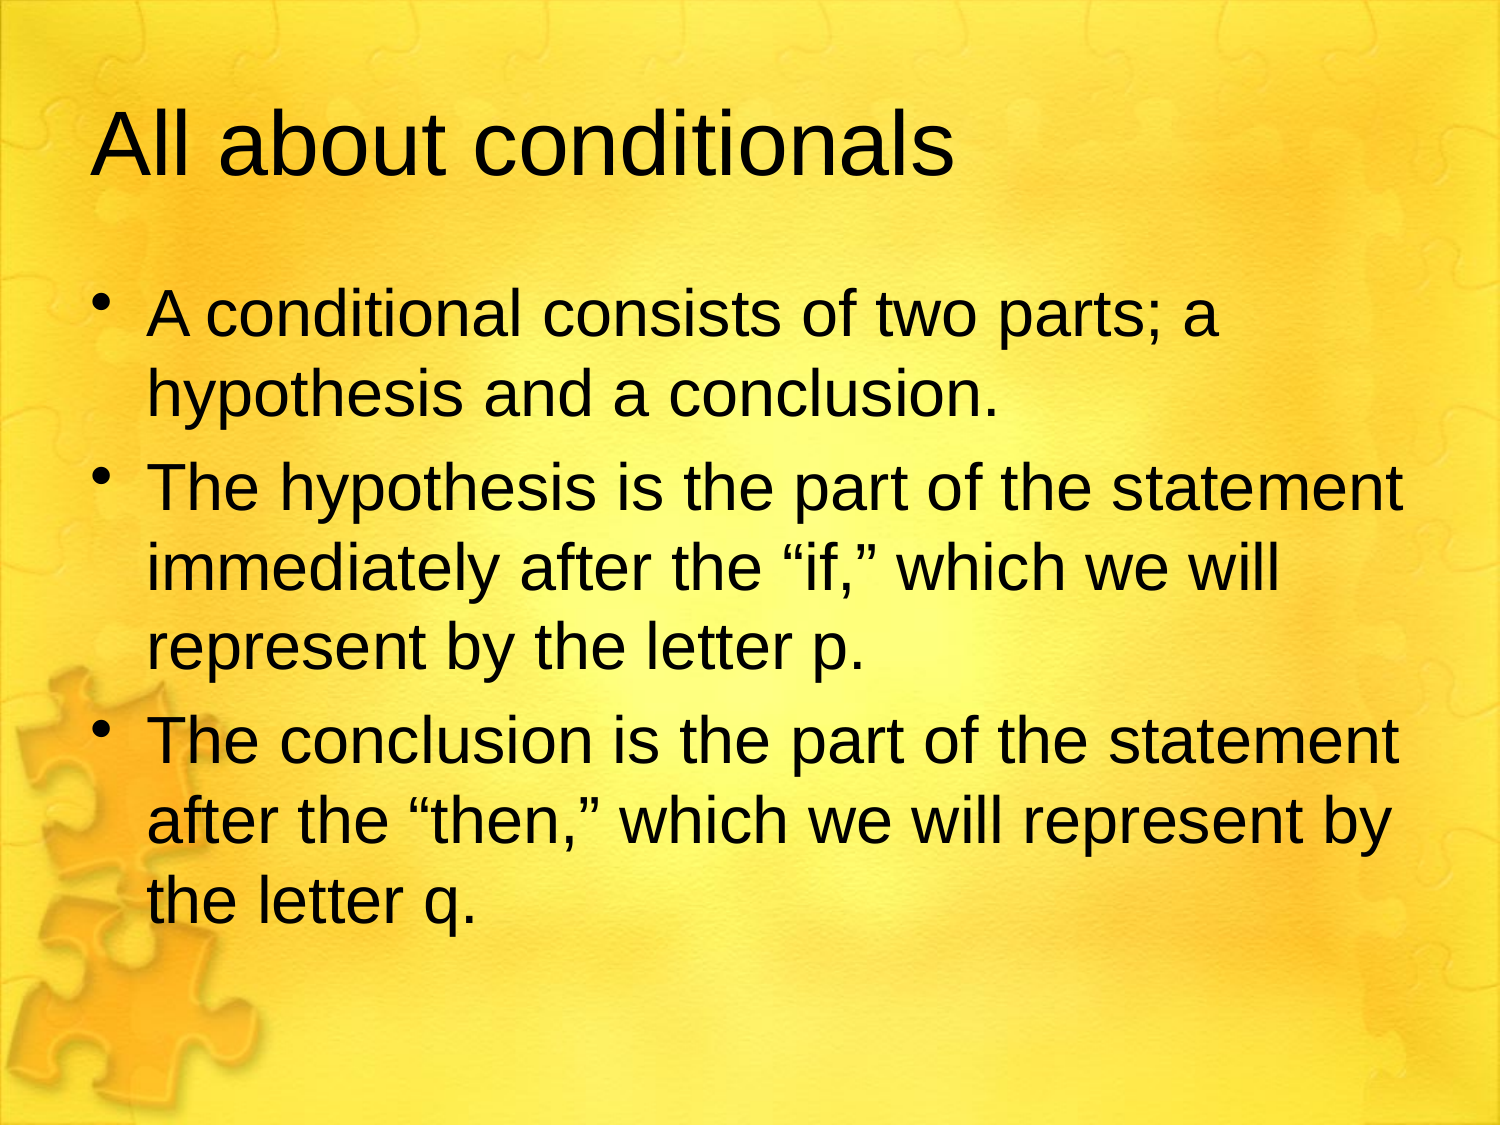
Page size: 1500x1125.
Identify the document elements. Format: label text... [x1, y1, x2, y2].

picture [0, 0, 1500, 1125]
title All about conditionals [74, 44, 1426, 233]
list A conditional consists of two parts; a hypothesis and a conclusion. The hypothesis is the part of the statement immediately after the “if,” which we will represent by the letter p. The conclusion is the part of the statement after the “then,” which we will represent by the letter q. [74, 262, 1426, 1006]
